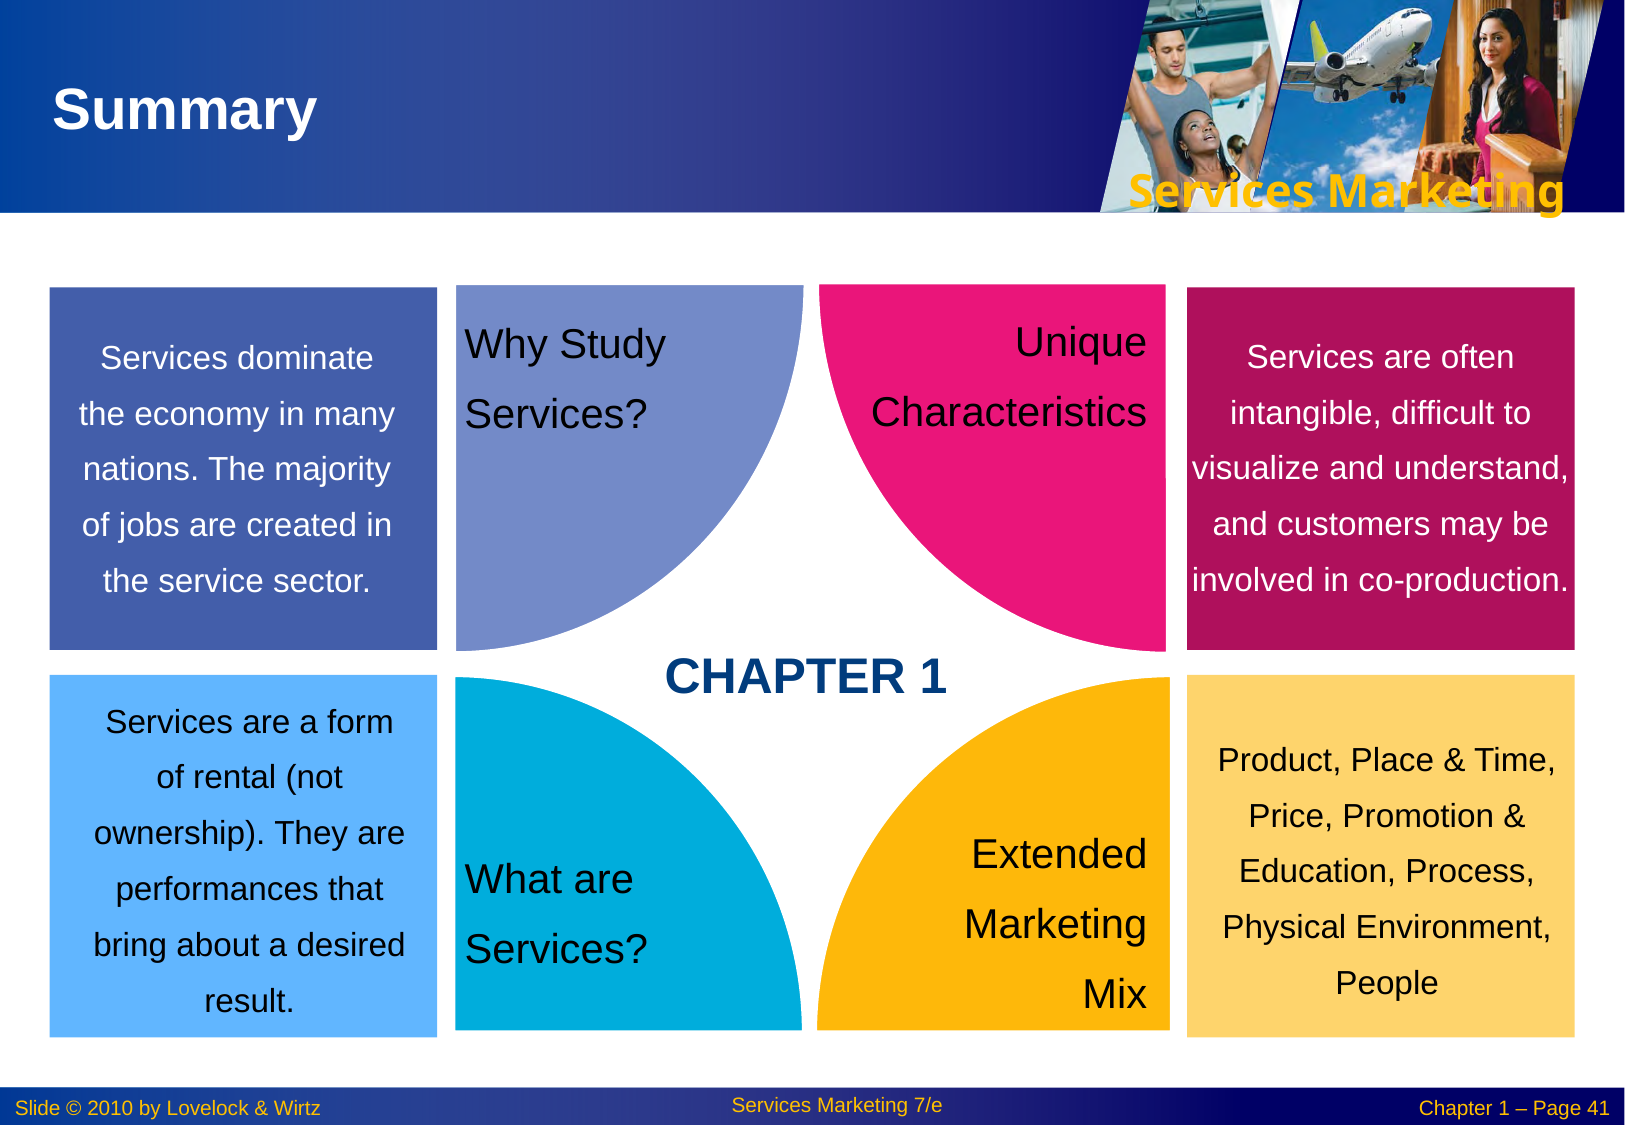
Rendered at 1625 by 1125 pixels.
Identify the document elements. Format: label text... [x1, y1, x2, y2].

text_box [49, 287, 244, 650]
text_box [49, 674, 244, 1038]
text_box Services are often intangible, difficult to visualize and understand, and customers may be involved in co-production. [1393, 311, 1588, 659]
text_box [1393, 287, 1575, 311]
text_box [1393, 674, 1575, 714]
picture [1100, 0, 1604, 213]
text_box Product, Place & Time, Price, Promotion & Education, Process, Physical Environment, People [1393, 714, 1575, 1009]
text_box [1392, 1009, 1575, 1038]
text_box Services dominate the economy in many nations. The majority of jobs are created in the service sector. [62, 312, 244, 663]
picture [1162, 186, 1172, 192]
title Summary [36, 37, 1088, 176]
picture [1546, 187, 1556, 202]
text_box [249, 249, 1388, 1038]
text_box Services are a form of rental (not ownership). They are performances that bring about a desired result. [74, 676, 425, 1083]
